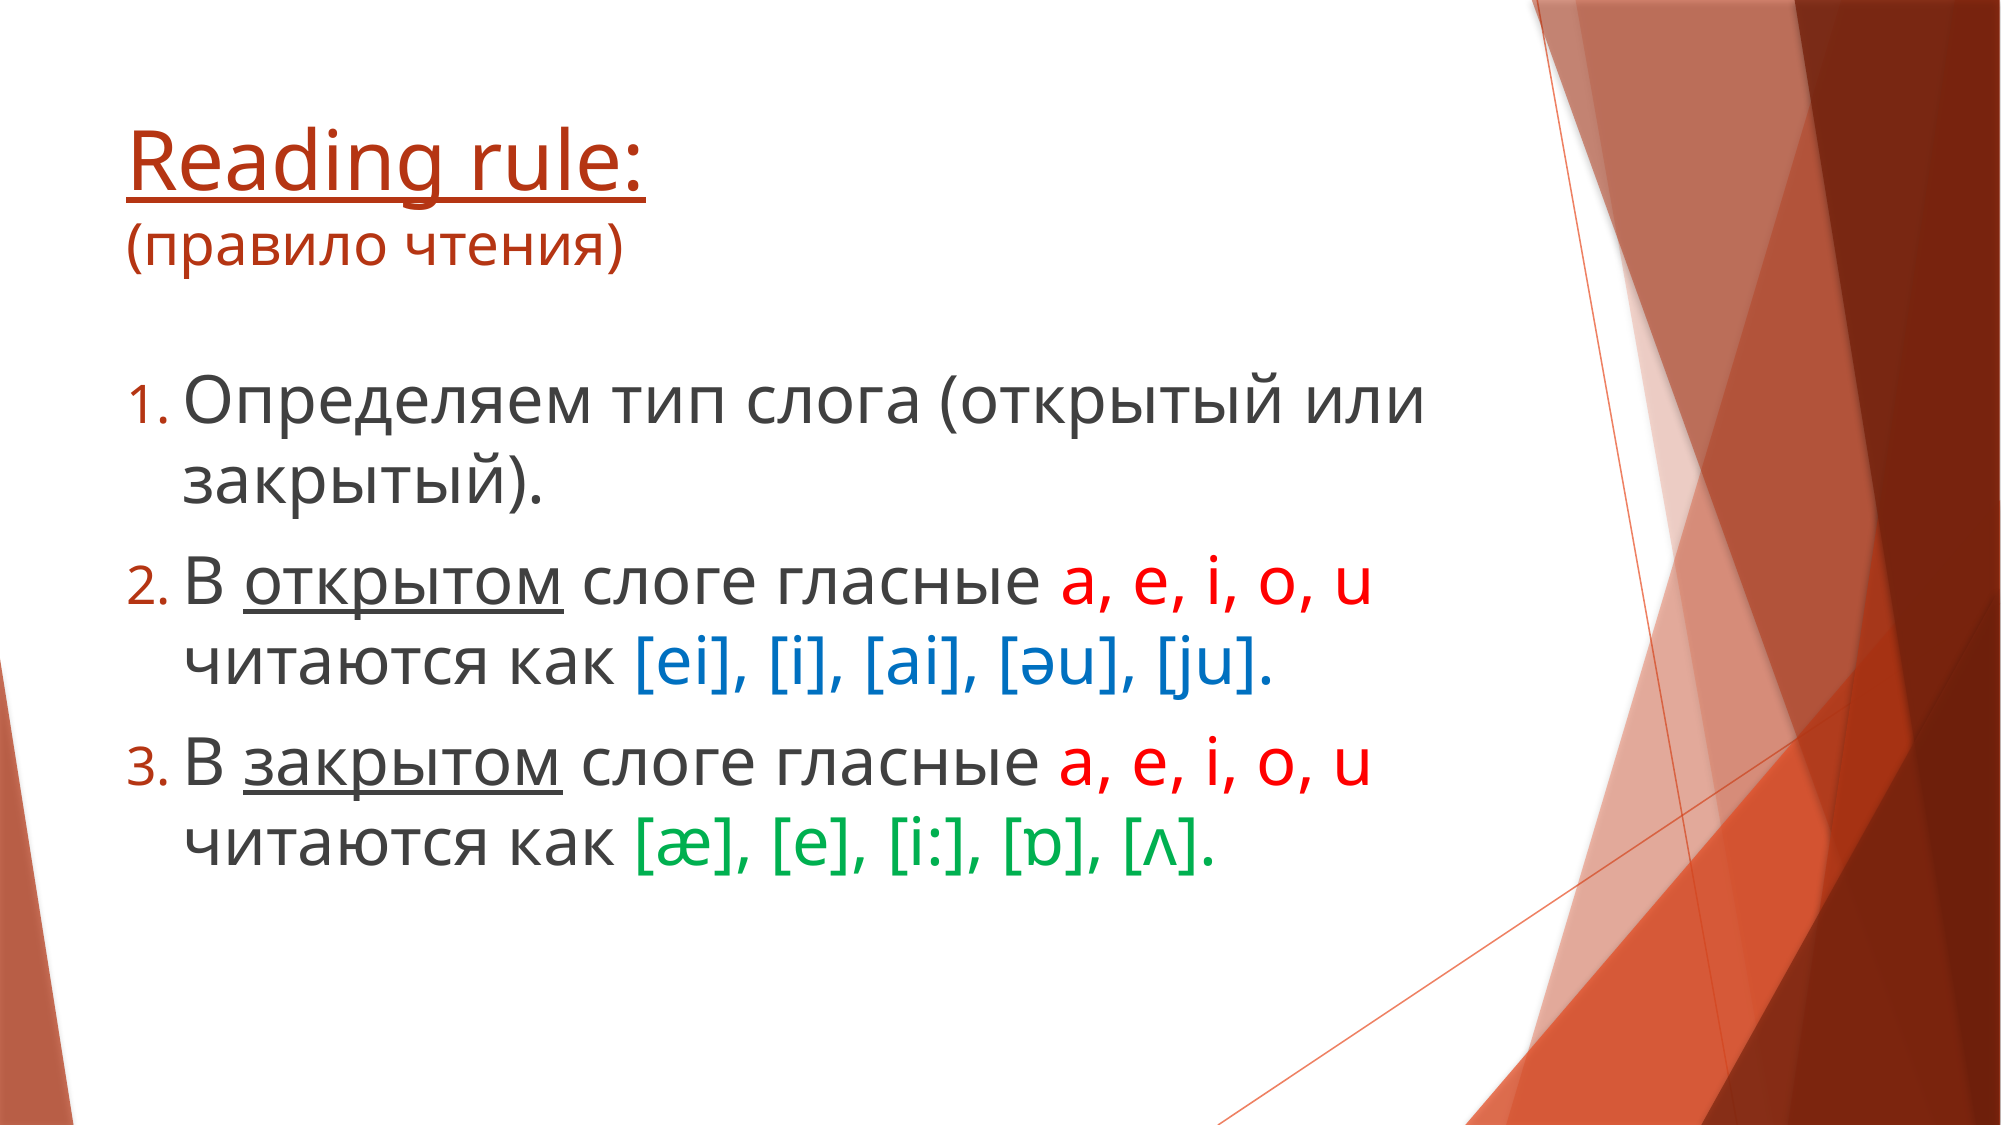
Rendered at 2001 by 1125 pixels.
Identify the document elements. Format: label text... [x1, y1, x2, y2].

list Определяем тип слога (открытый или закрытый). В открытом слоге гласные a, e, i, o, u читаются как [ei], [i], [ai], [əu], [ju]. В закрытом слоге гласные a, e, i, o, u читаются как [æ], [e], [i:], [ɒ], [ʌ]. [111, 349, 1522, 1096]
title Reading rule: (правило чтения) [111, 99, 1522, 317]
